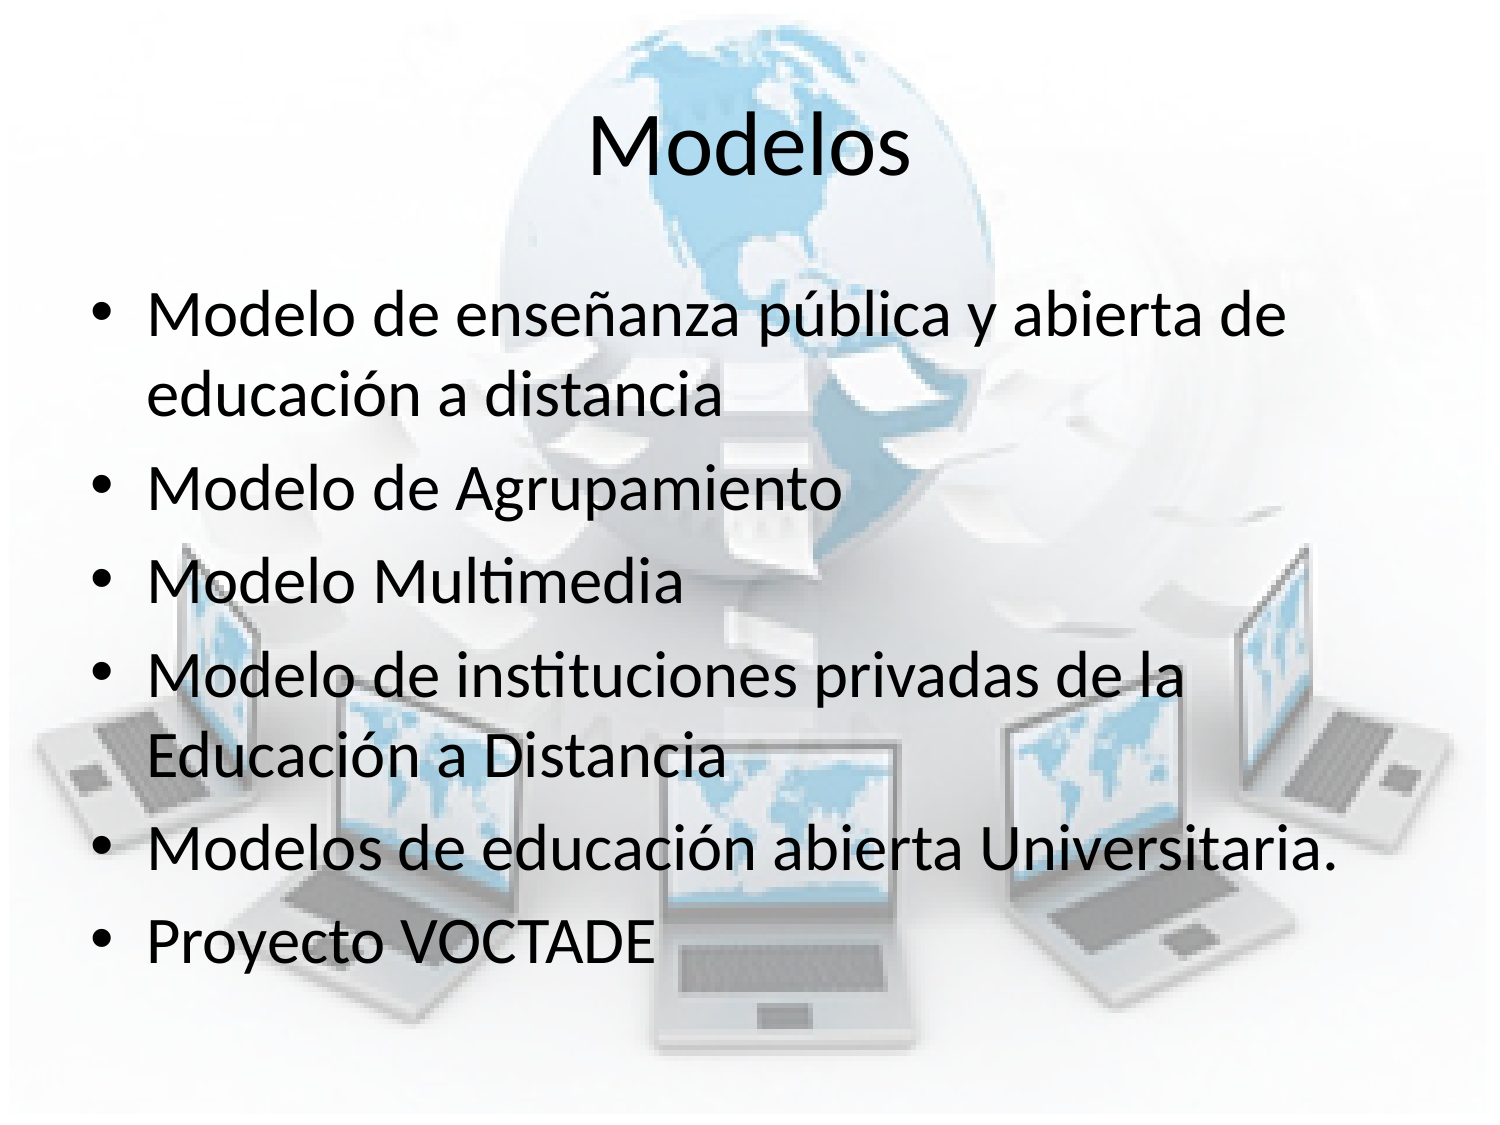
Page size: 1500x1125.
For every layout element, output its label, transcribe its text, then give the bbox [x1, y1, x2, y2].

list Modelo de enseñanza pública y abierta de educación a distancia Modelo de Agrupamiento Modelo Multimedia Modelo de instituciones privadas de la Educación a Distancia Modelos de educación abierta Universitaria. Proyecto VOCTADE [75, 262, 1425, 1005]
title Modelos [75, 45, 1425, 233]
